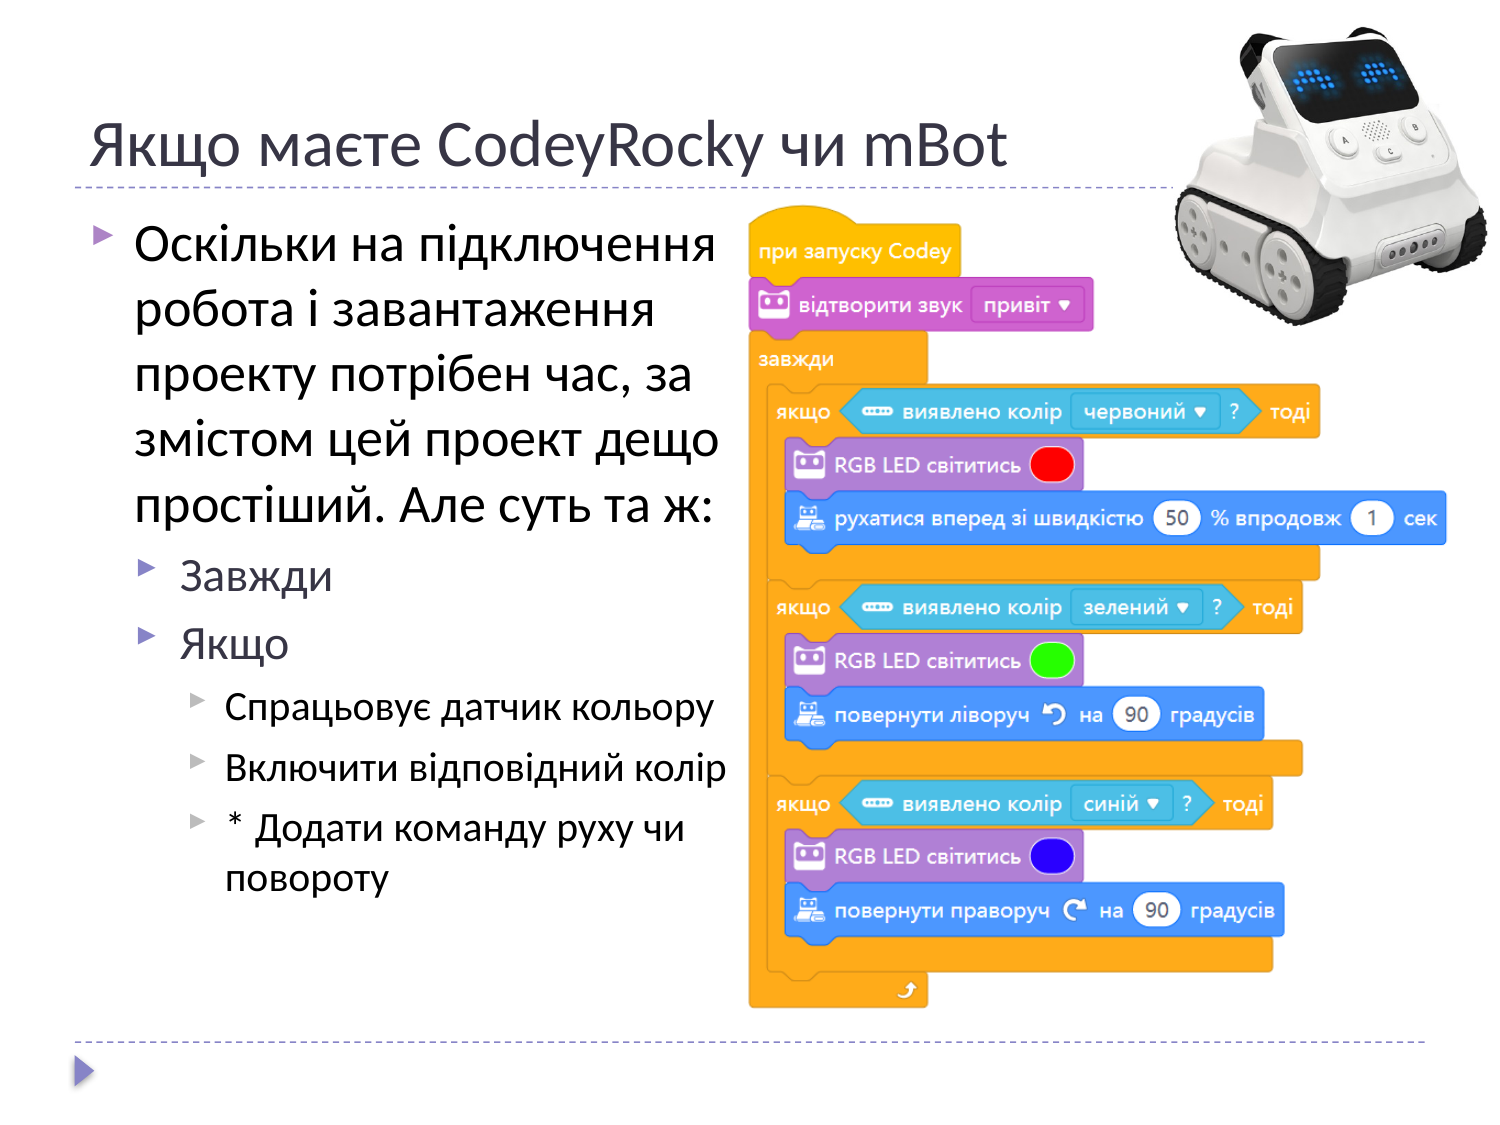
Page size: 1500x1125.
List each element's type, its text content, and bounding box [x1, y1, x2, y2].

title Якщо маєте CodeyRocky чи mBot [75, 24, 1173, 188]
list Оскільки на підключення робота і завантаження проекту потрібен час, за змістом цей проект дещо простіший. Але суть та ж: Завжди Якщо Спрацьовує датчик кольору Включити відповідний колір * Додати команду руху чи повороту [75, 200, 733, 1010]
picture [733, 24, 1489, 1022]
